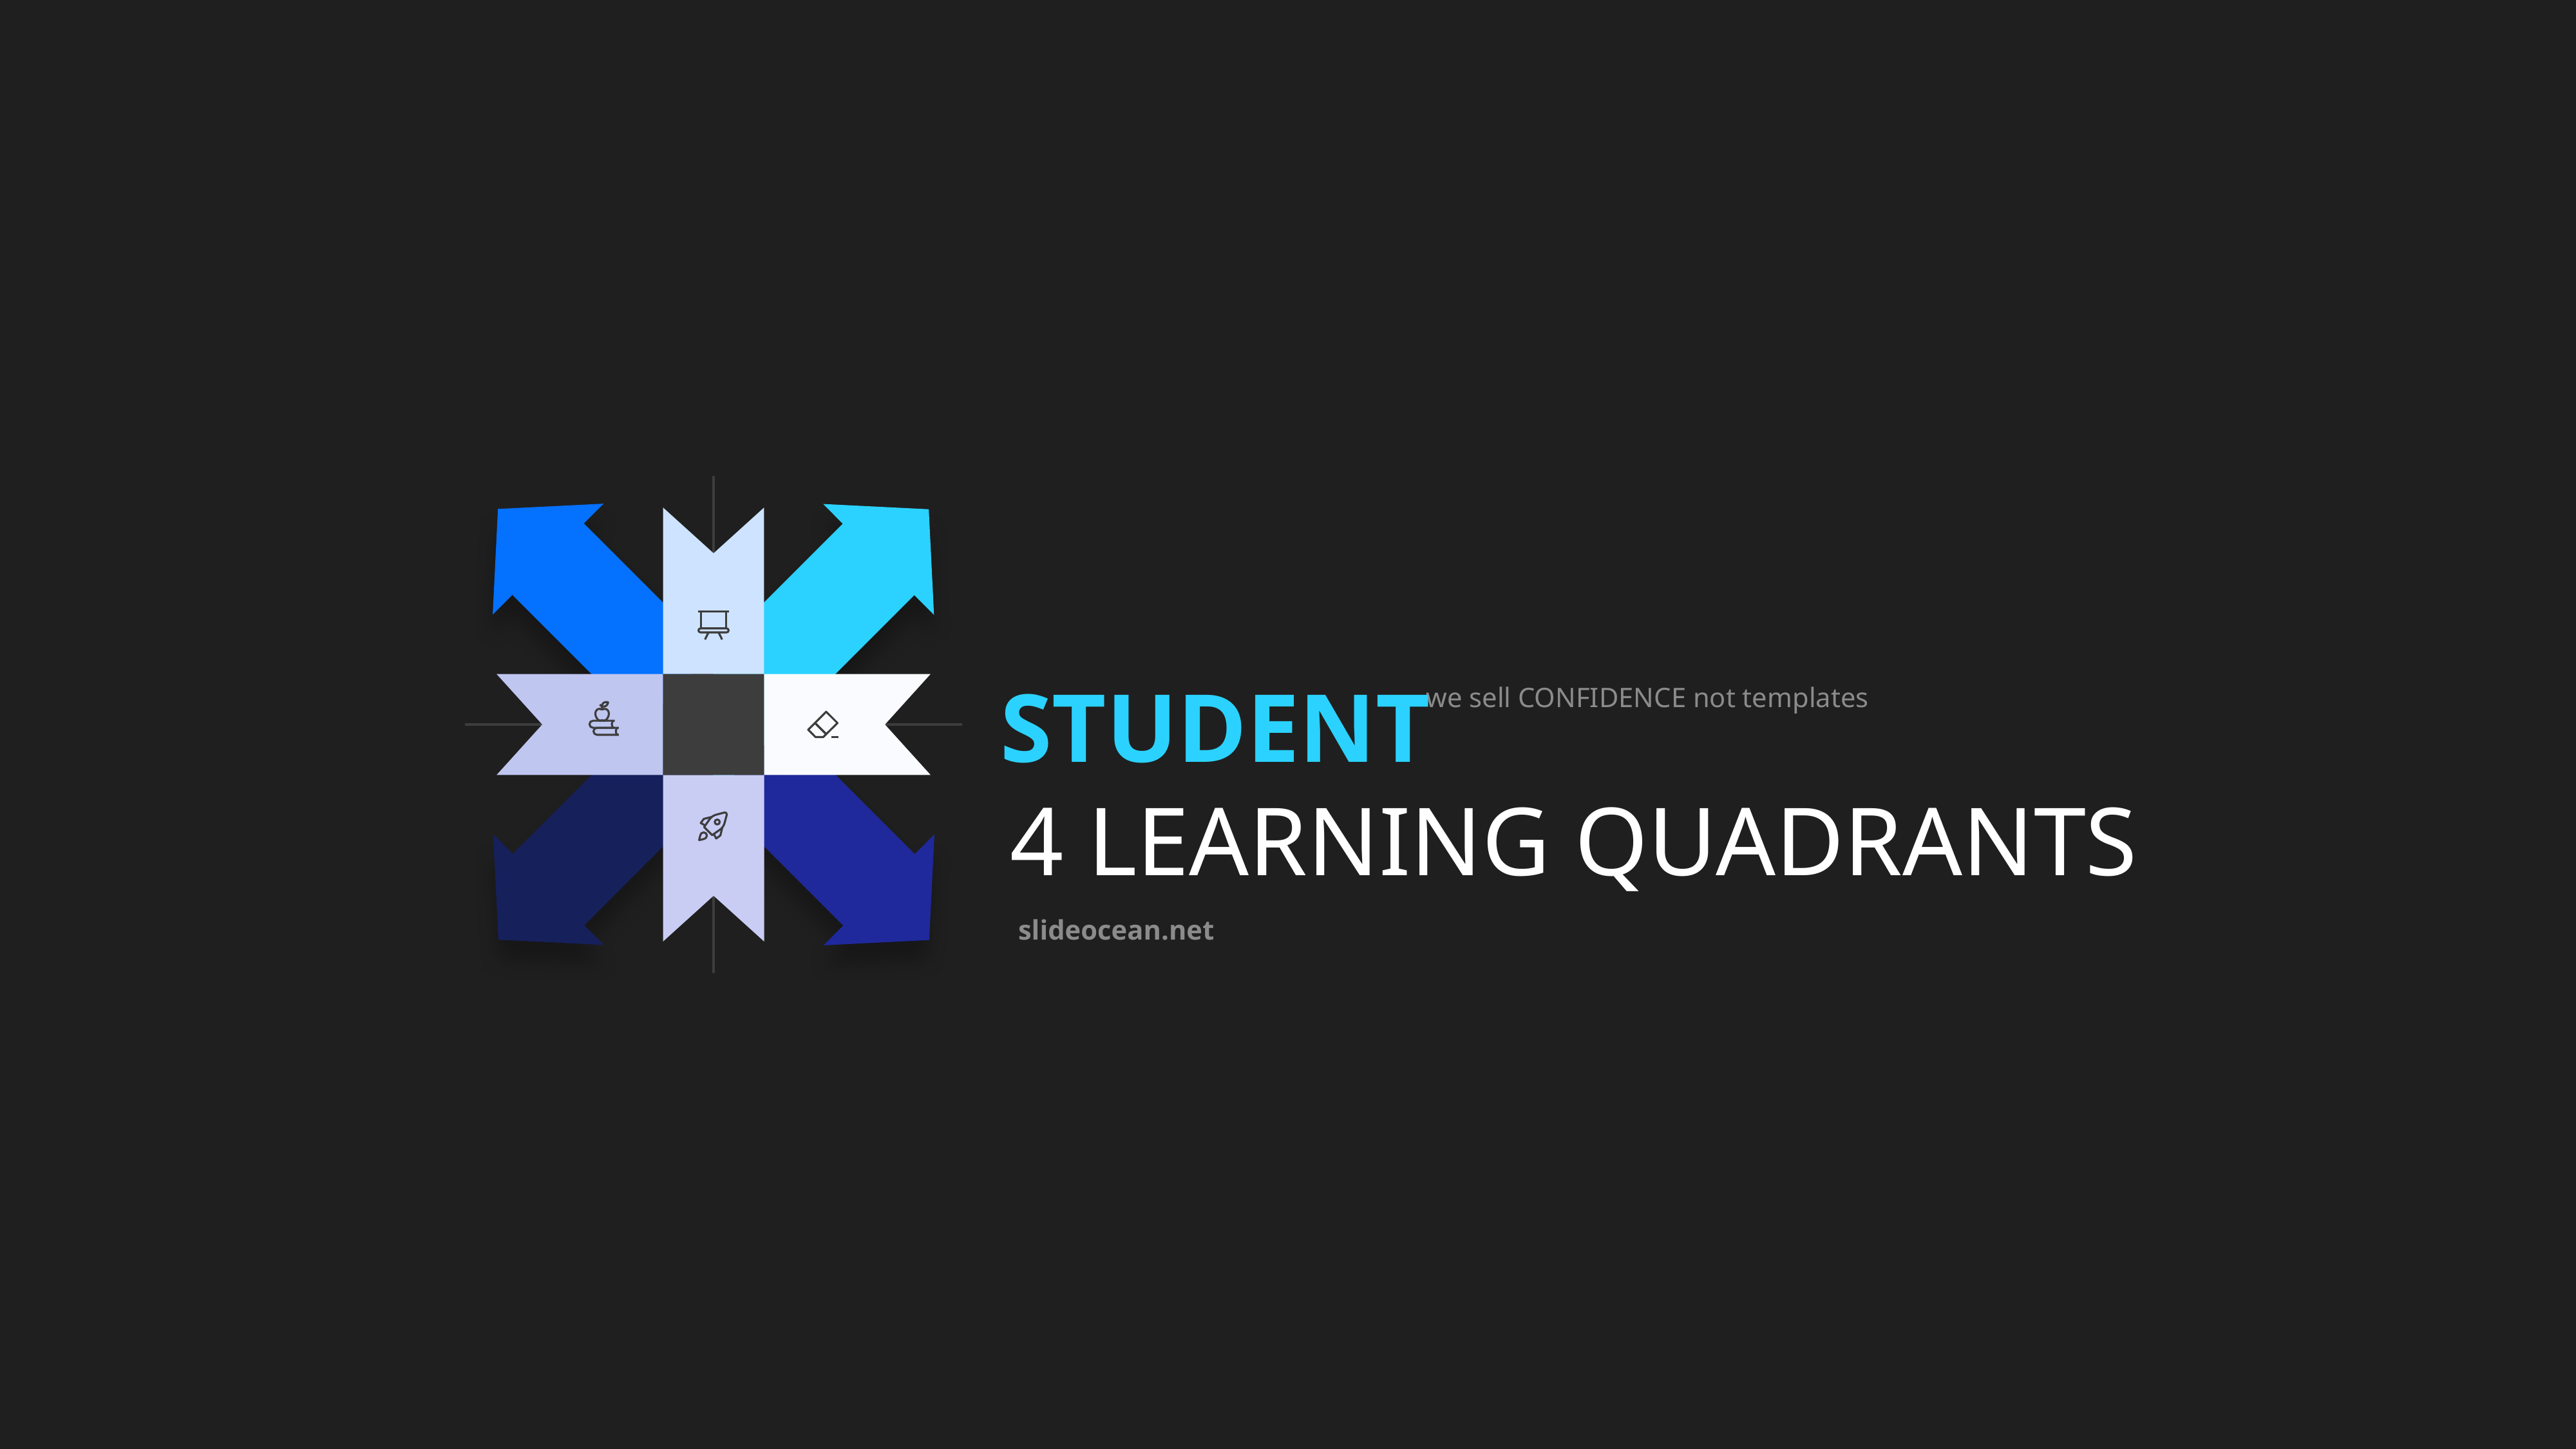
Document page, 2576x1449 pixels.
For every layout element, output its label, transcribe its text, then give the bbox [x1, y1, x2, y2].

text_box 4 LEARNING QUADRANTS [1000, 777, 2148, 900]
text_box we sell CONFIDENCE not templates [1440, 676, 1879, 718]
text_box STUDENT [990, 663, 1440, 786]
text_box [464, 475, 963, 974]
text_box slideocean.net [1009, 908, 1224, 951]
